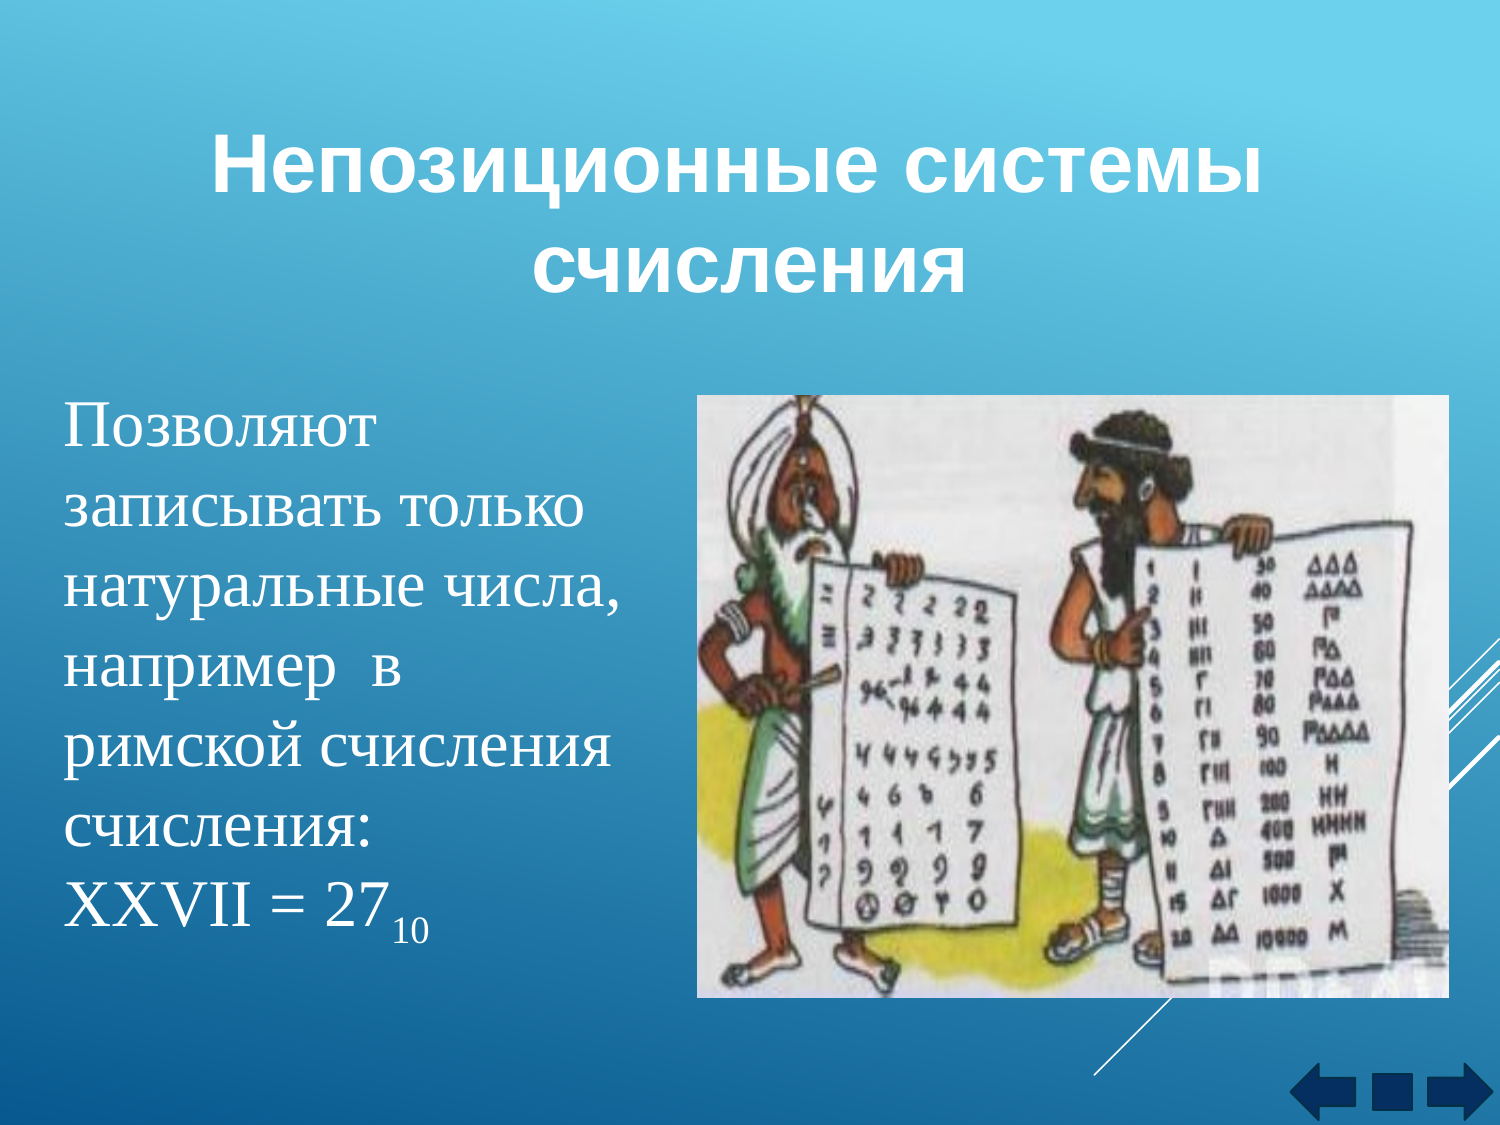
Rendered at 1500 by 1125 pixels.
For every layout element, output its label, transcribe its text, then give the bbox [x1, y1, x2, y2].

text_box Непозиционные системы счисления [0, 1, 1500, 616]
text_box [1427, 1062, 1494, 1121]
text_box [1289, 1062, 1357, 1122]
text_box [1372, 1073, 1413, 1111]
text_box Позволяют записывать только натуральные числа, например в римской счисления счисления: XXVII = 2710 [48, 372, 657, 1039]
picture [697, 395, 1449, 998]
